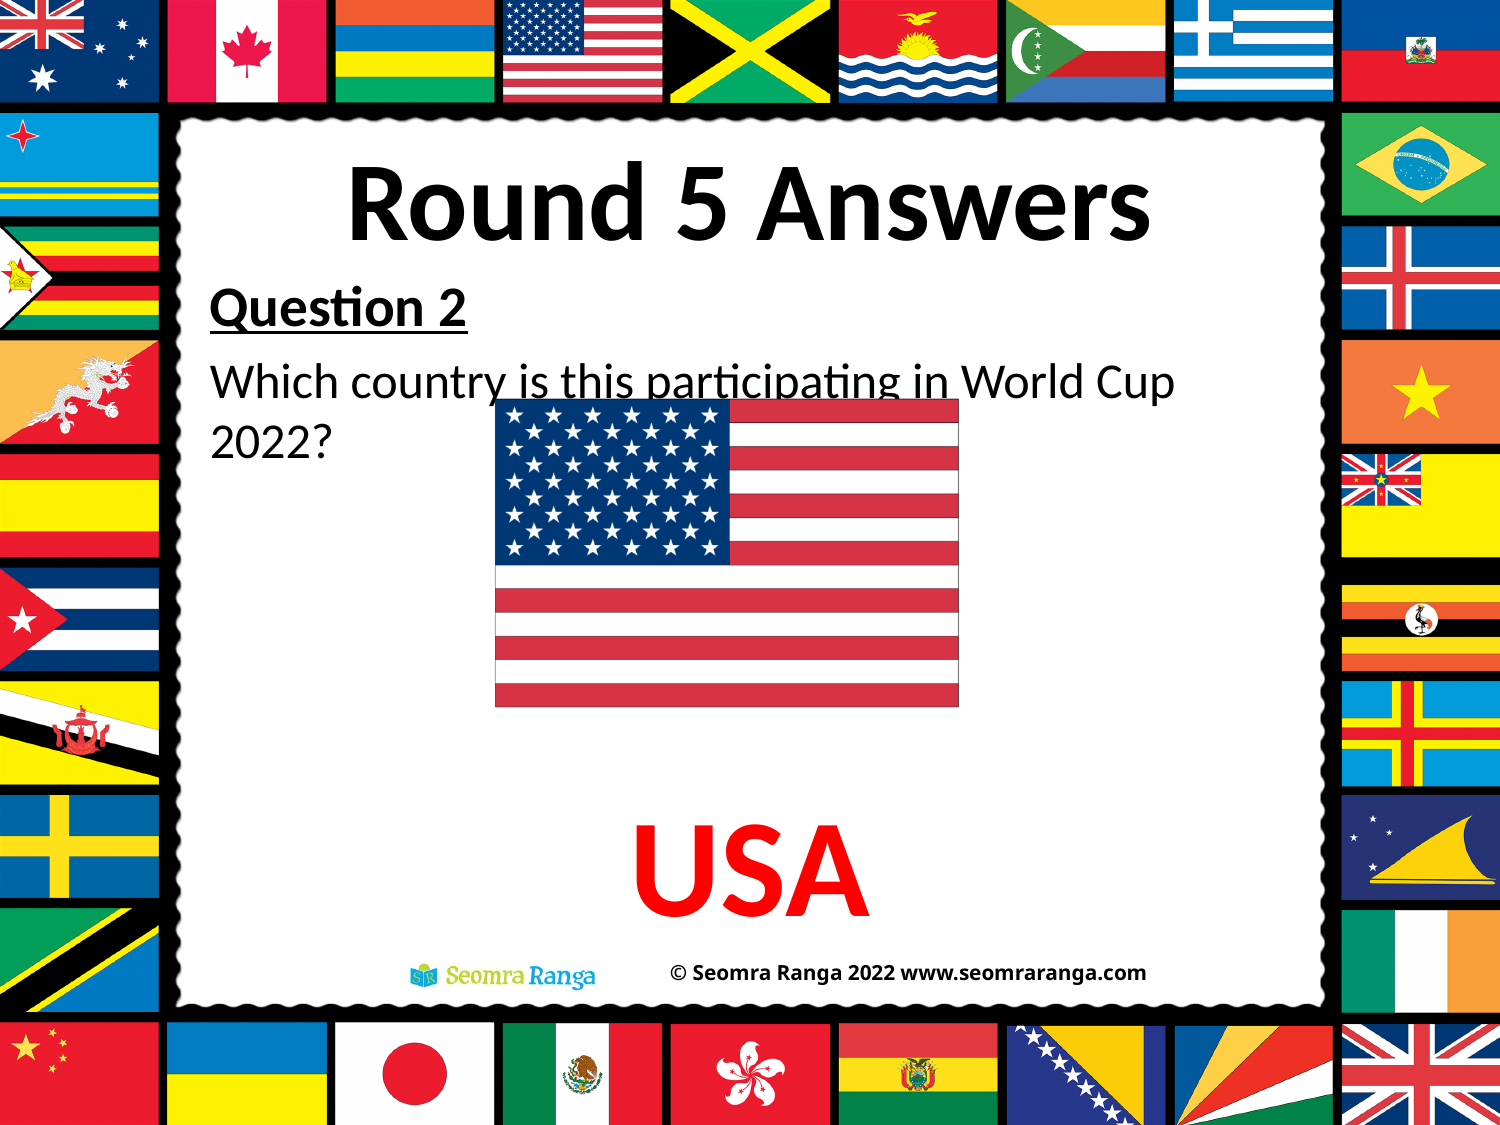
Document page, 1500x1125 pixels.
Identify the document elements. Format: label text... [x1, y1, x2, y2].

text_box © Seomra Ranga 2022 www.seomraranga.com [631, 953, 1187, 993]
picture [0, 0, 1500, 1125]
title Round 5 Answers [183, 101, 1317, 290]
list Question 2 Which country is this participating in World Cup 2022? USA [194, 261, 1306, 953]
picture [10, 122, 36, 150]
